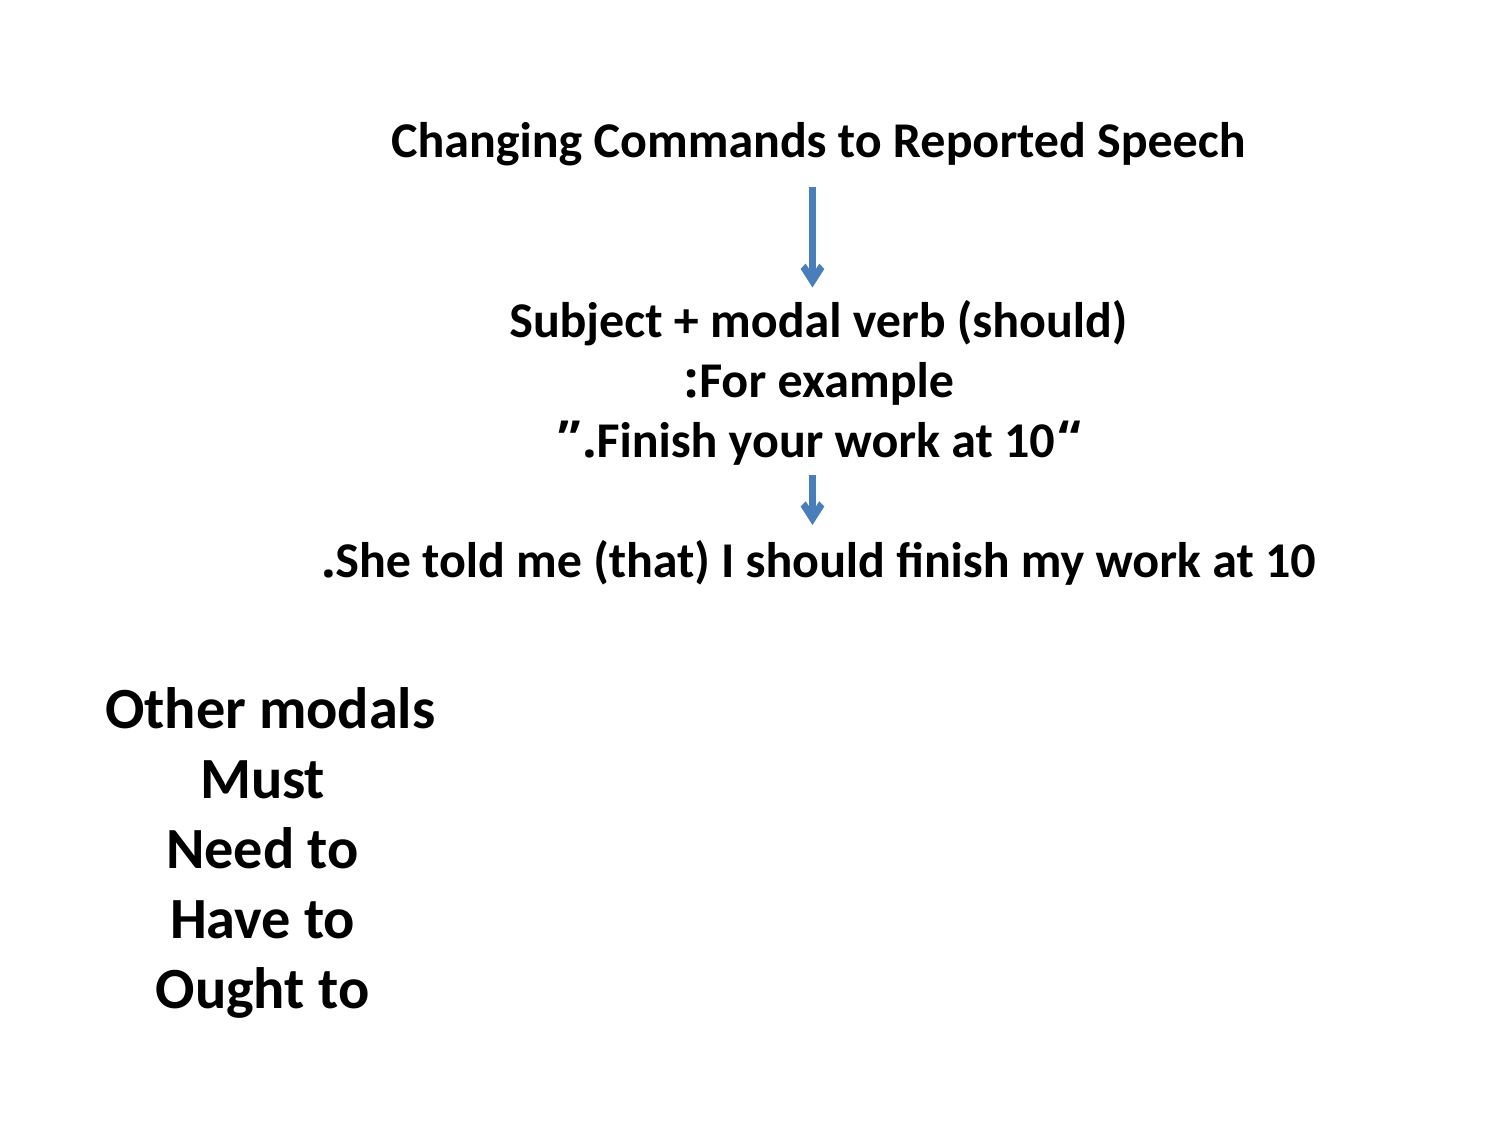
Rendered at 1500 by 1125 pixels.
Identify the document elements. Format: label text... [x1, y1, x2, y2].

text_box Changing Commands to Reported Speech Subject + modal verb (should) For example: “Finish your work at 10.” She told me (that) I should finish my work at 10. [249, 99, 1388, 715]
text_box Other modals Must Need to Have to Ought to [50, 662, 475, 1028]
